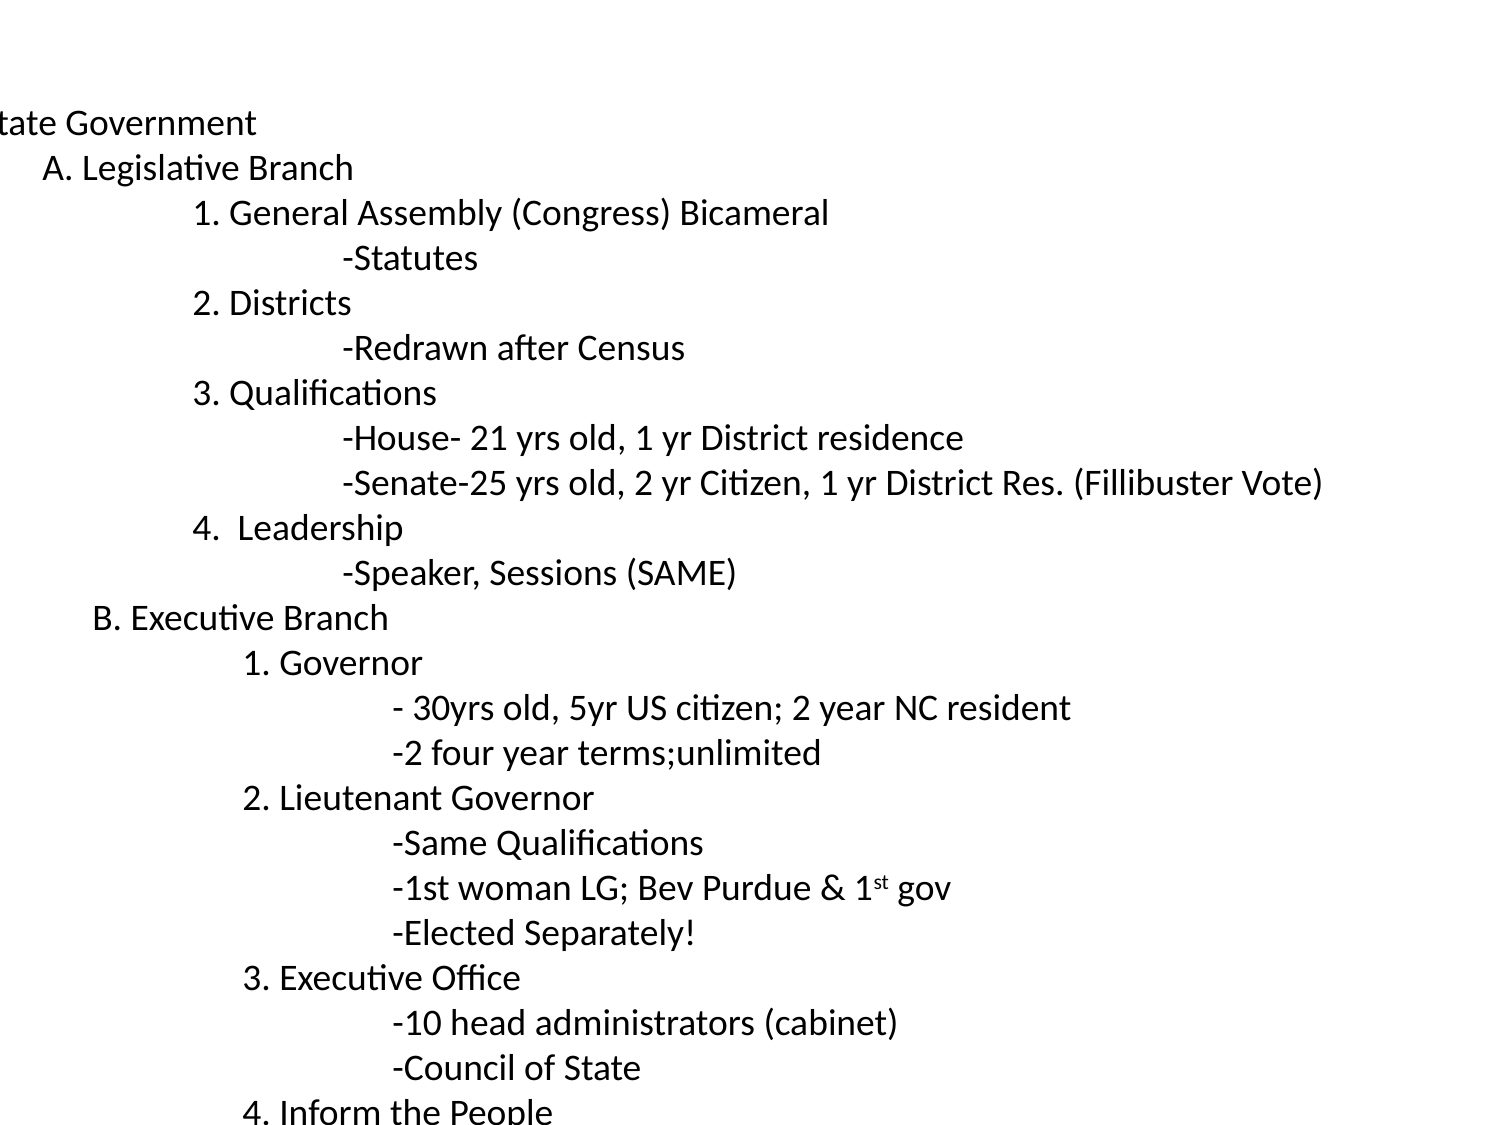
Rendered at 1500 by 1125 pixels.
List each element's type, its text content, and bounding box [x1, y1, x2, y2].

text_box II. State Government A. Legislative Branch 1. General Assembly (Congress) Bicameral -Statutes 2. Districts -Redrawn after Census 3. Qualifications -House- 21 yrs old, 1 yr District residence -Senate-25 yrs old, 2 yr Citizen, 1 yr District Res. (Fillibuster Vote) 4. Leadership -Speaker, Sessions (SAME) B. Executive Branch 1. Governor - 30yrs old, 5yr US citizen; 2 year NC resident -2 four year terms;unlimited 2. Lieutenant Governor -Same Qualifications -1st woman LG; Bev Purdue & 1st gov -Elected Separately! 3. Executive Office -10 head administrators (cabinet) -Council of State 4. Inform the People [0, 90, 1500, 1125]
